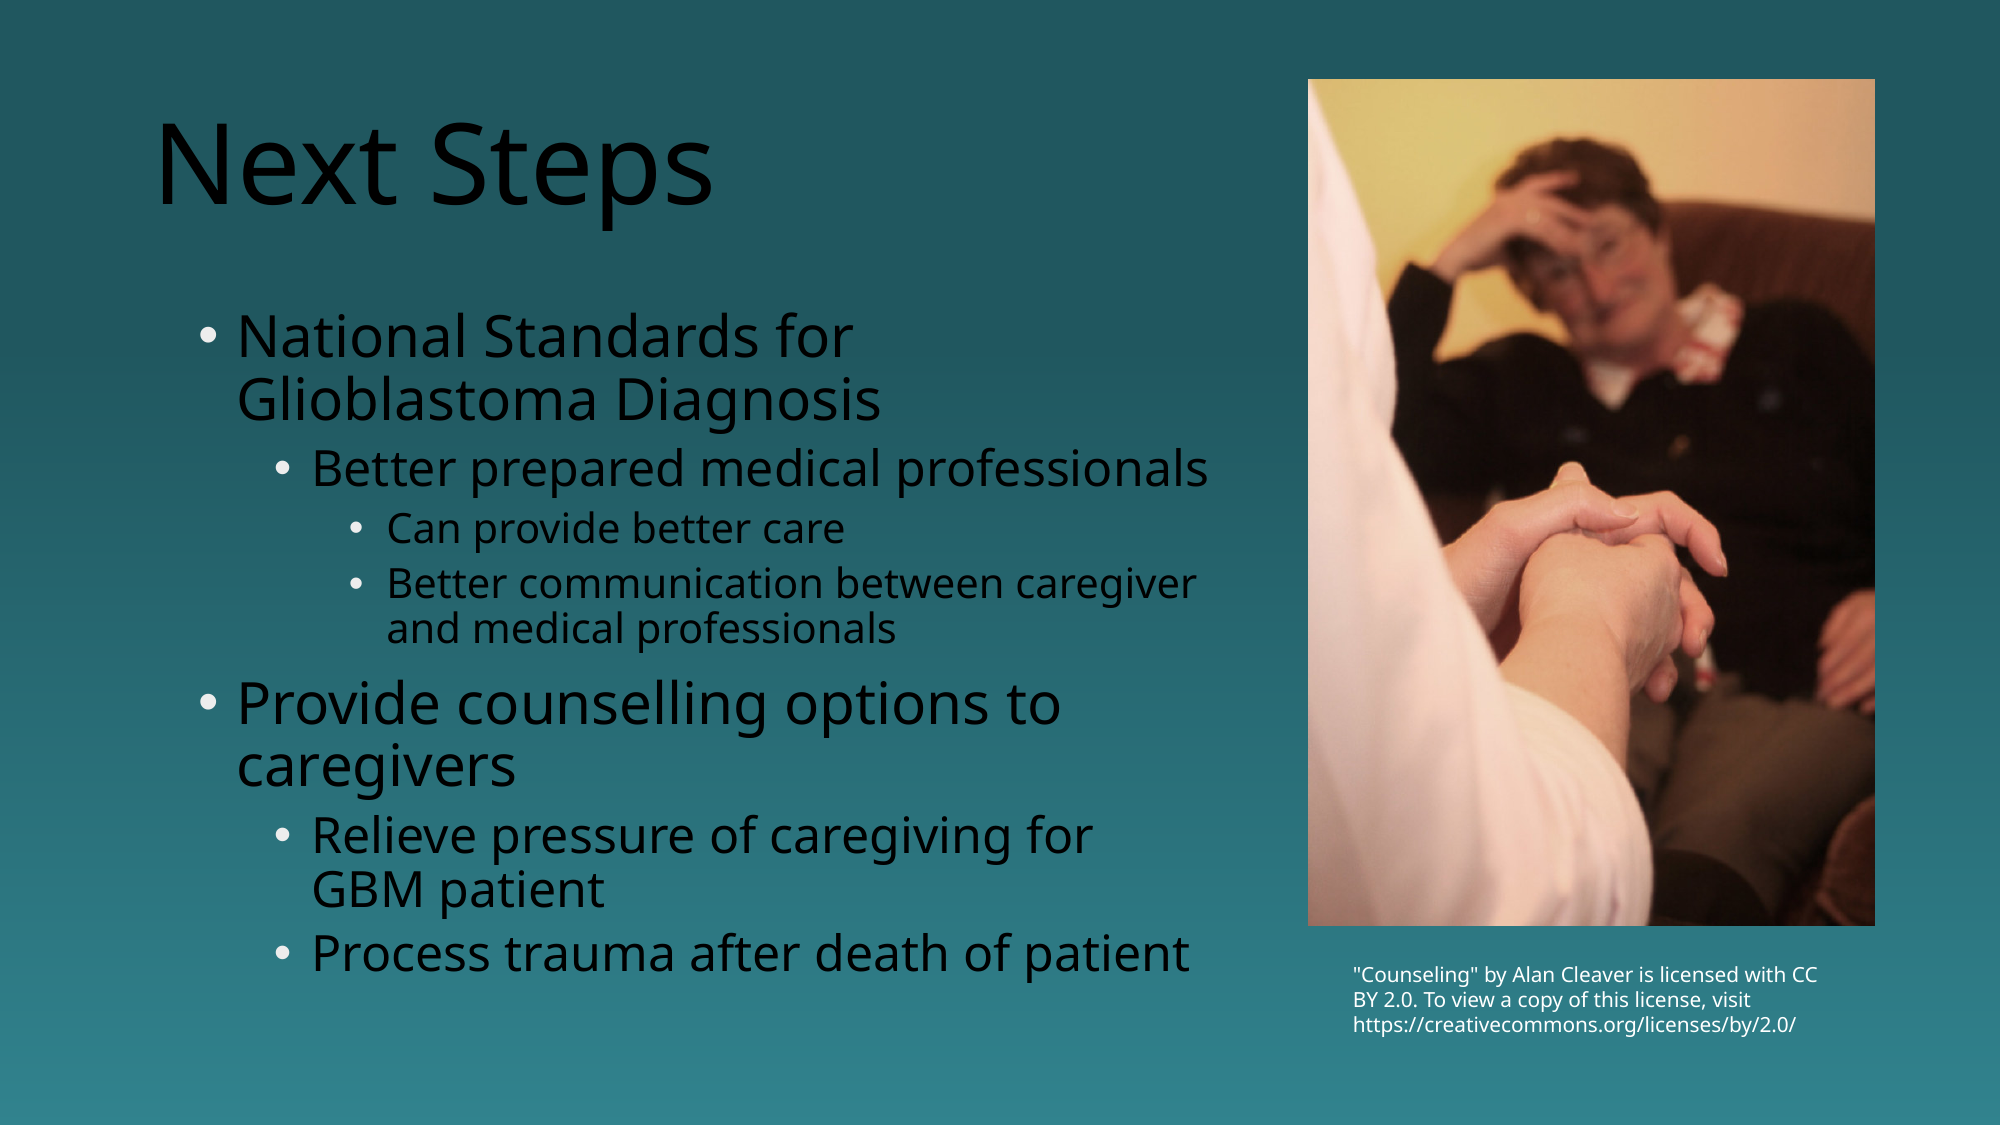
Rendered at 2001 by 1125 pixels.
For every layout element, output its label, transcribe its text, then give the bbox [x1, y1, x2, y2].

picture [1308, 79, 1875, 926]
text_box "Counseling" by Alan Cleaver is licensed with CC BY 2.0. To view a copy of this license, visit https://creativecommons.org/licenses/by/2.0/ [1338, 954, 1846, 1045]
title Next Steps [137, 59, 1863, 278]
list National Standards for Glioblastoma Diagnosis Better prepared medical professionals Can provide better care Better communication between caregiver and medical professionals Provide counselling options to caregivers Relieve pressure of caregiving for GBM patient Process trauma after death of patient [183, 299, 1230, 1014]
